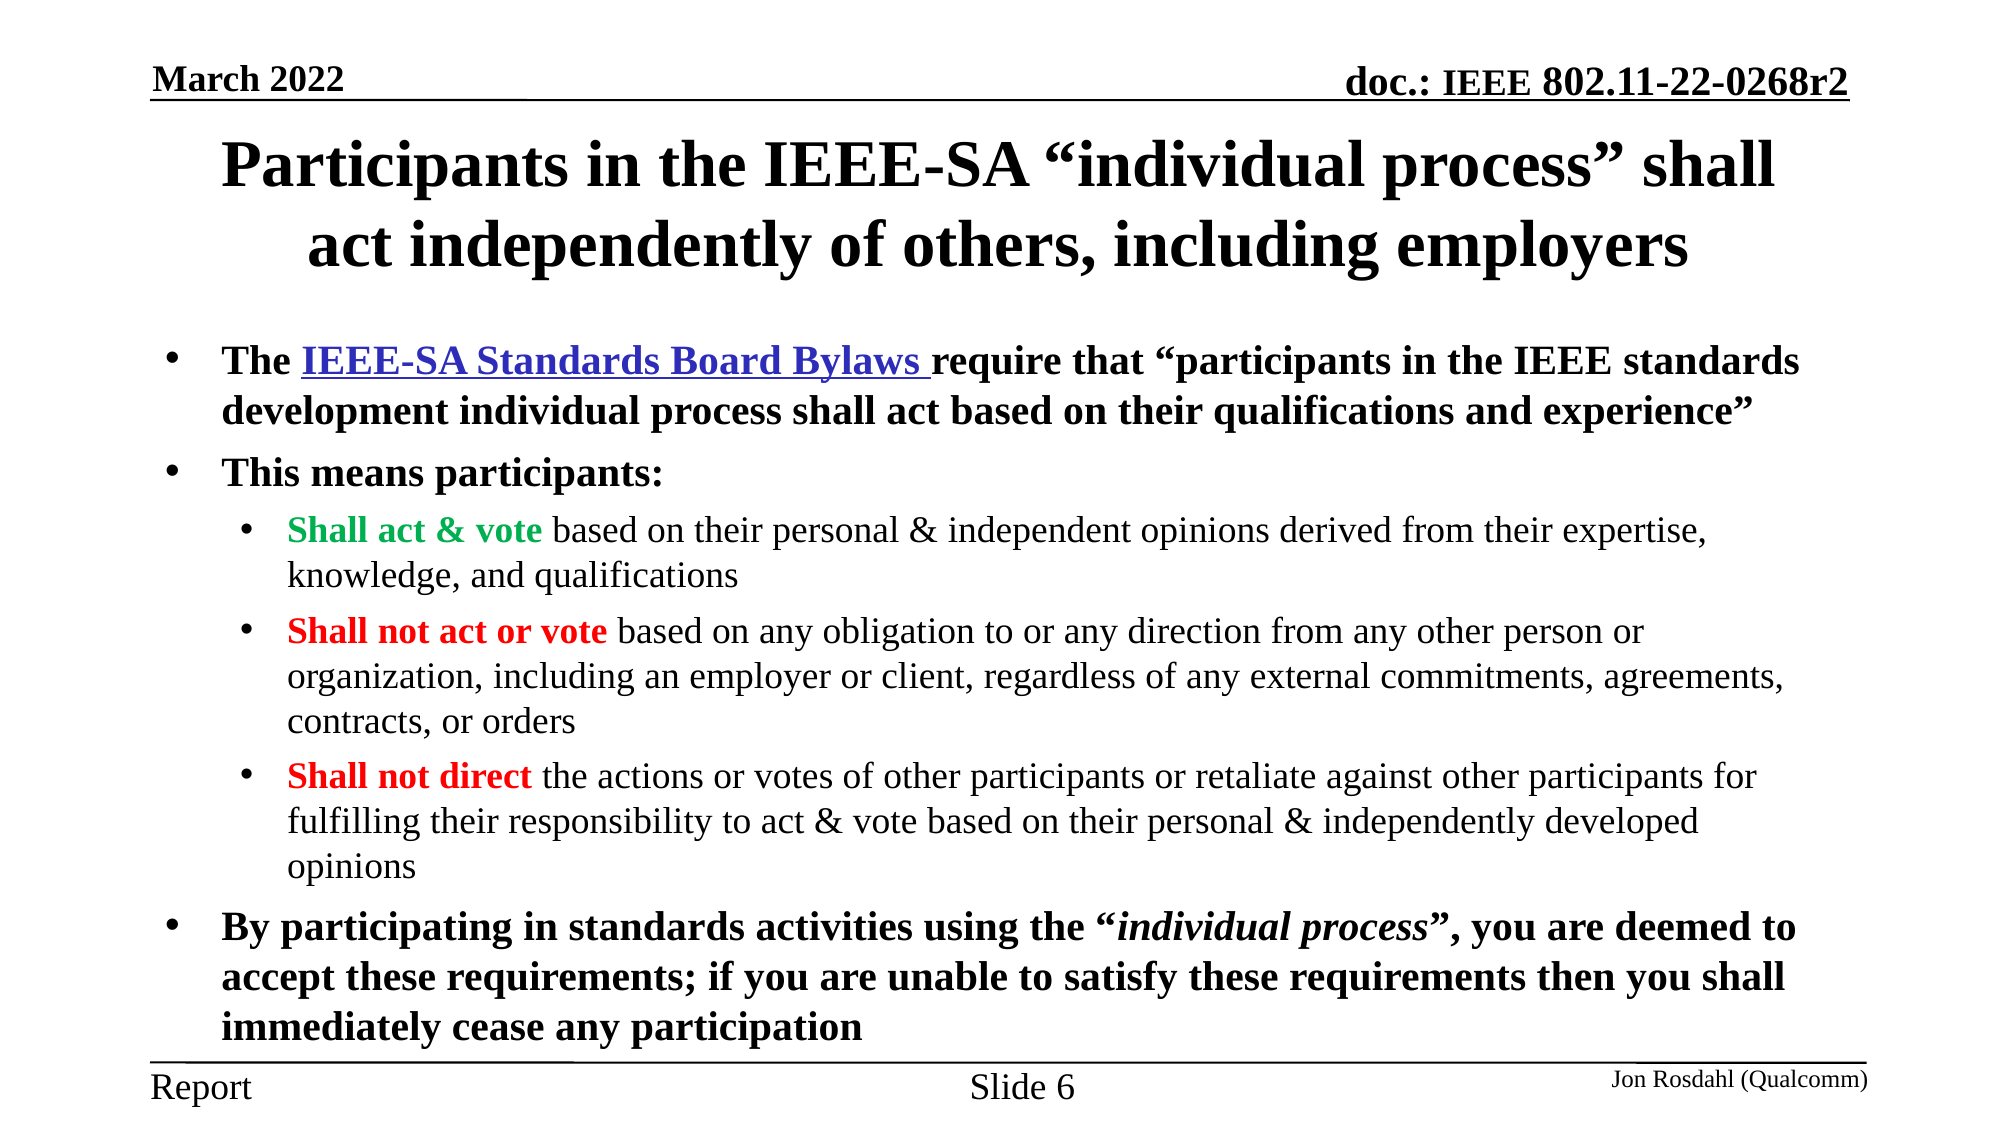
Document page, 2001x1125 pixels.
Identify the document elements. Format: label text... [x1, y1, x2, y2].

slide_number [152, 54, 563, 100]
slide_number Slide 6 [950, 1061, 1095, 1125]
title Participants in the IEEE-SA “individual process” shall act independently of others, including employers [149, 112, 1850, 288]
footer Jon Rosdahl (Qualcomm) [1171, 1061, 1869, 1093]
list The IEEE-SA Standards Board Bylaws require that “participants in the IEEE standards development individual process shall act based on their qualifications and experience” This means participants: Shall act & vote based on their personal & independent opinions derived from their expertise, knowledge, and qualifications Shall not act or vote based on any obligation to or any direction from any other person or organization, including an employer or client, regardless of any external commitments, agreements, contracts, or orders Shall not direct the actions or votes of other participants or retaliate against other participants for fulfilling their responsibility to act & vote based on their personal & independently developed opinions By participating in standards activities using the “individual process”, you are deemed to accept these requirements; if you are unable to satisfy these requirements then you shall immediately cease any participation [149, 324, 1850, 1000]
